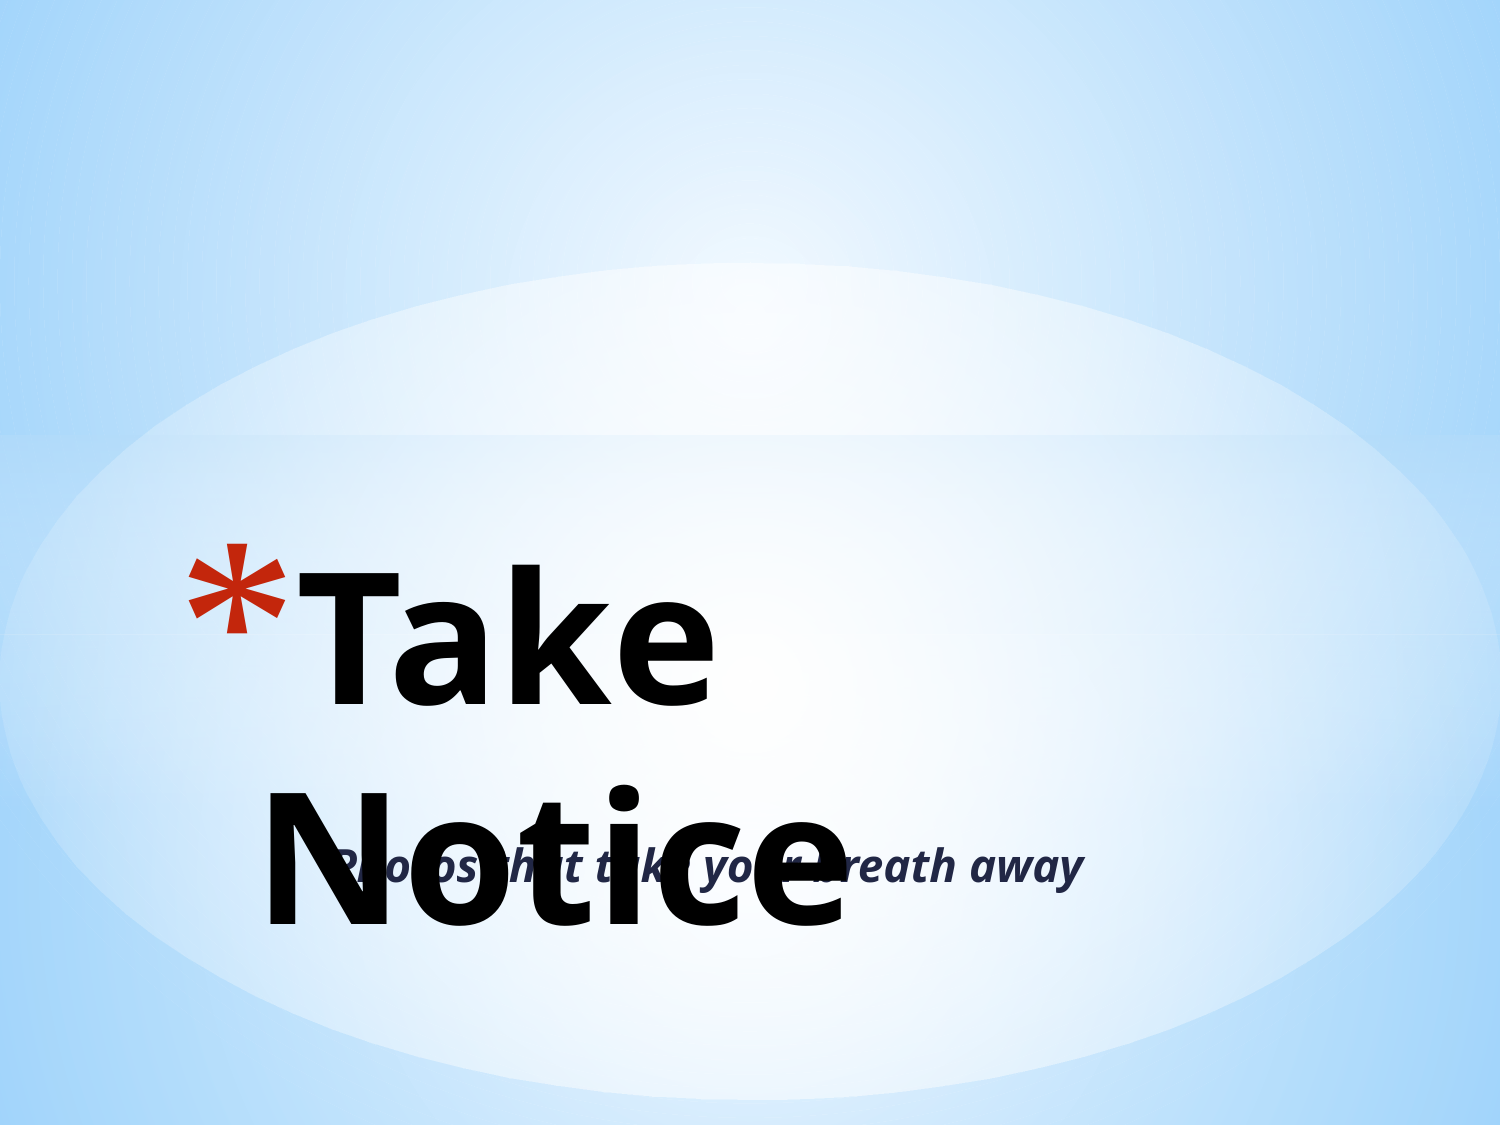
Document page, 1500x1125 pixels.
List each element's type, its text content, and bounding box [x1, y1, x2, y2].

subtitle Photos that take your breath away [241, 828, 1167, 974]
title Take Notice [134, 513, 1312, 675]
